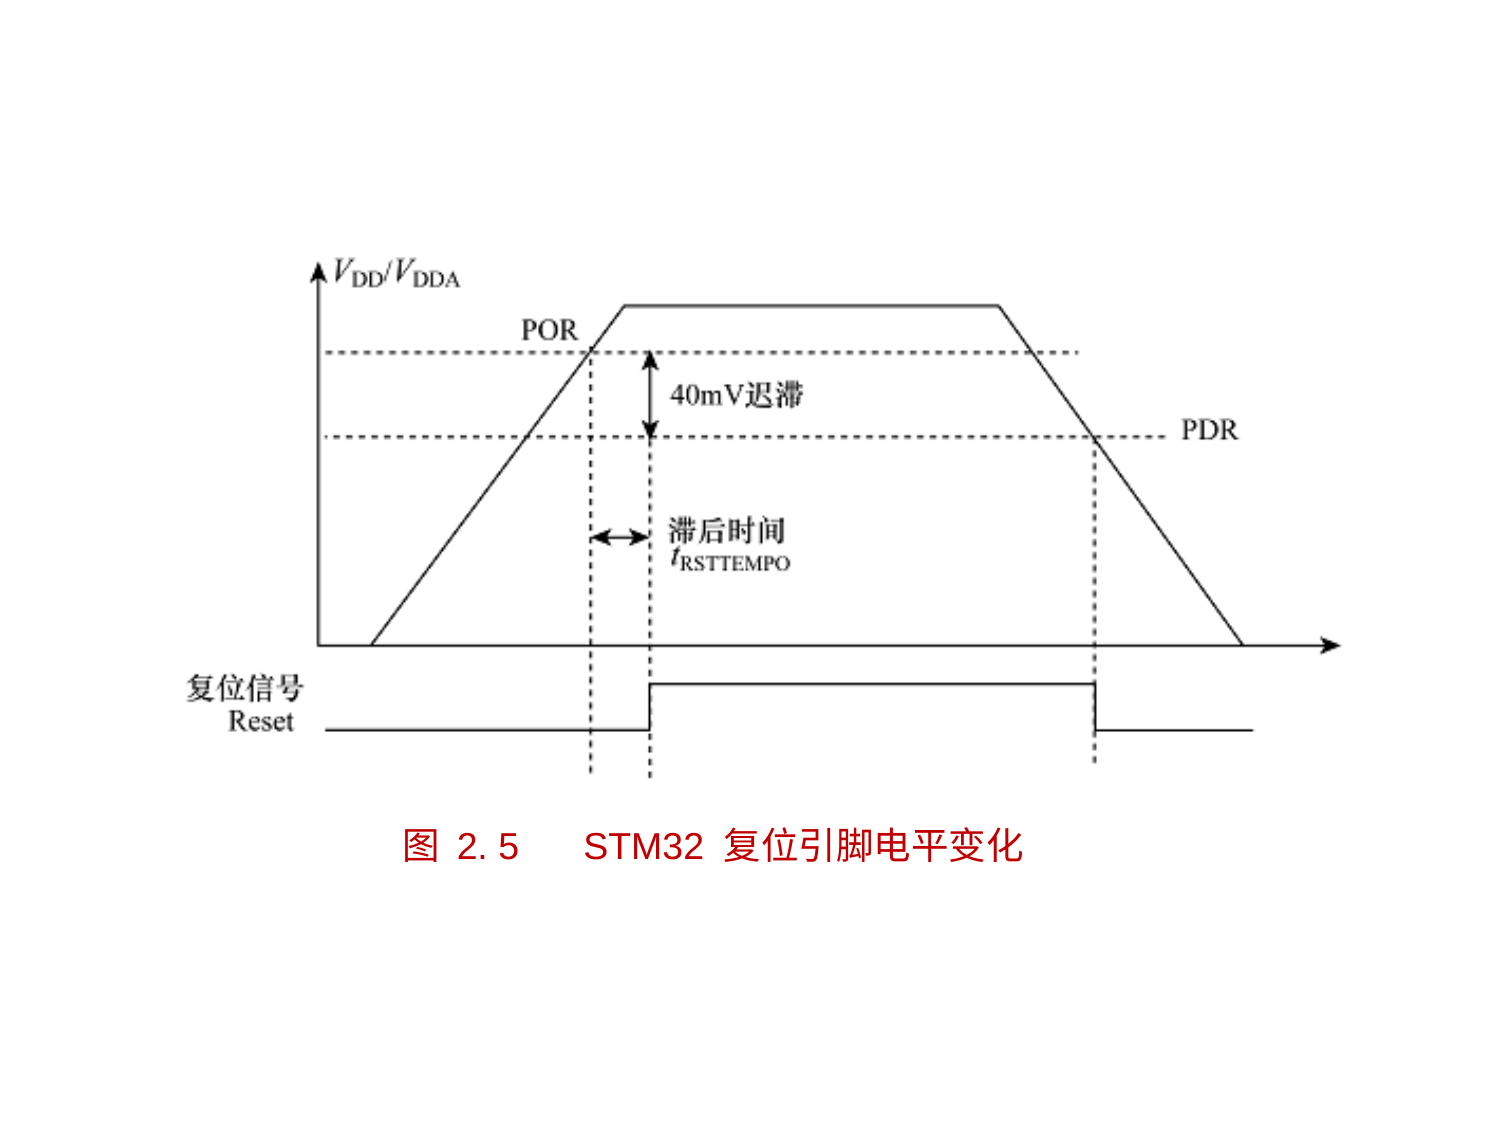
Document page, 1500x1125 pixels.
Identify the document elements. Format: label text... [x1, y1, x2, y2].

text_box 图 2. 5 STM32 复位引脚电平变化 [387, 814, 1039, 875]
picture [124, 237, 1416, 787]
